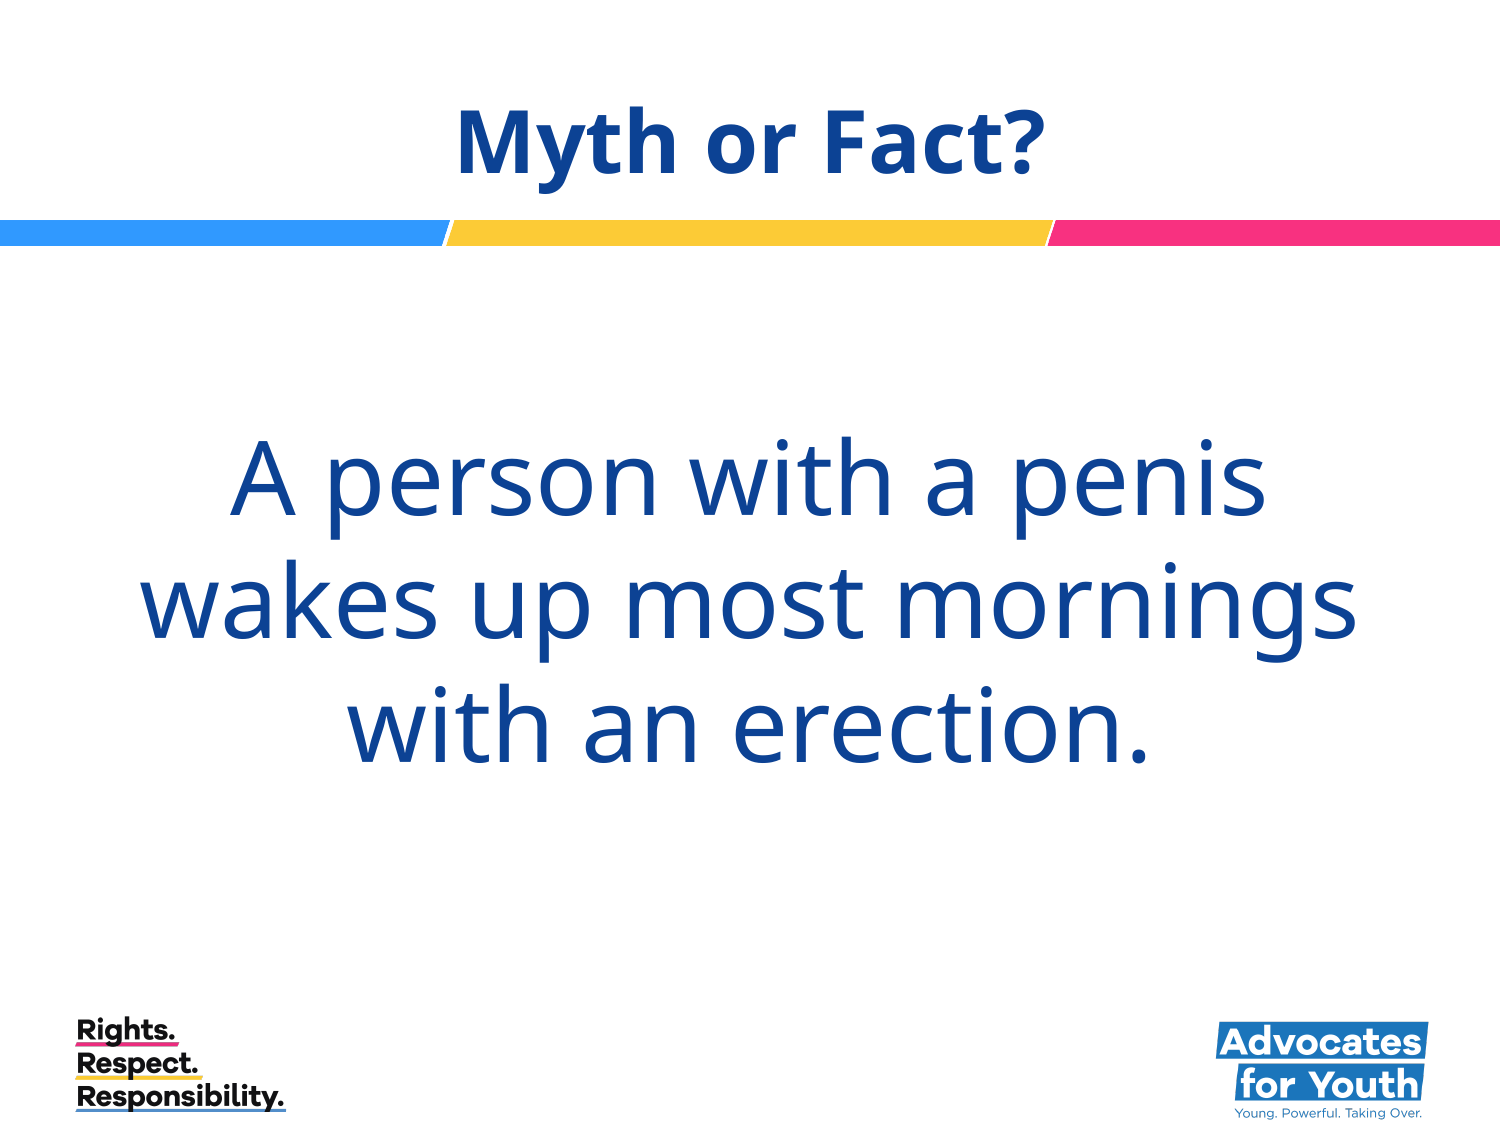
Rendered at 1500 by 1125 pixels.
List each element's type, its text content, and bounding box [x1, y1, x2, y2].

title Myth or Fact? [75, 45, 1425, 233]
list A person with a penis wakes up most mornings with an erection. [75, 404, 1425, 850]
picture [0, 207, 1500, 258]
